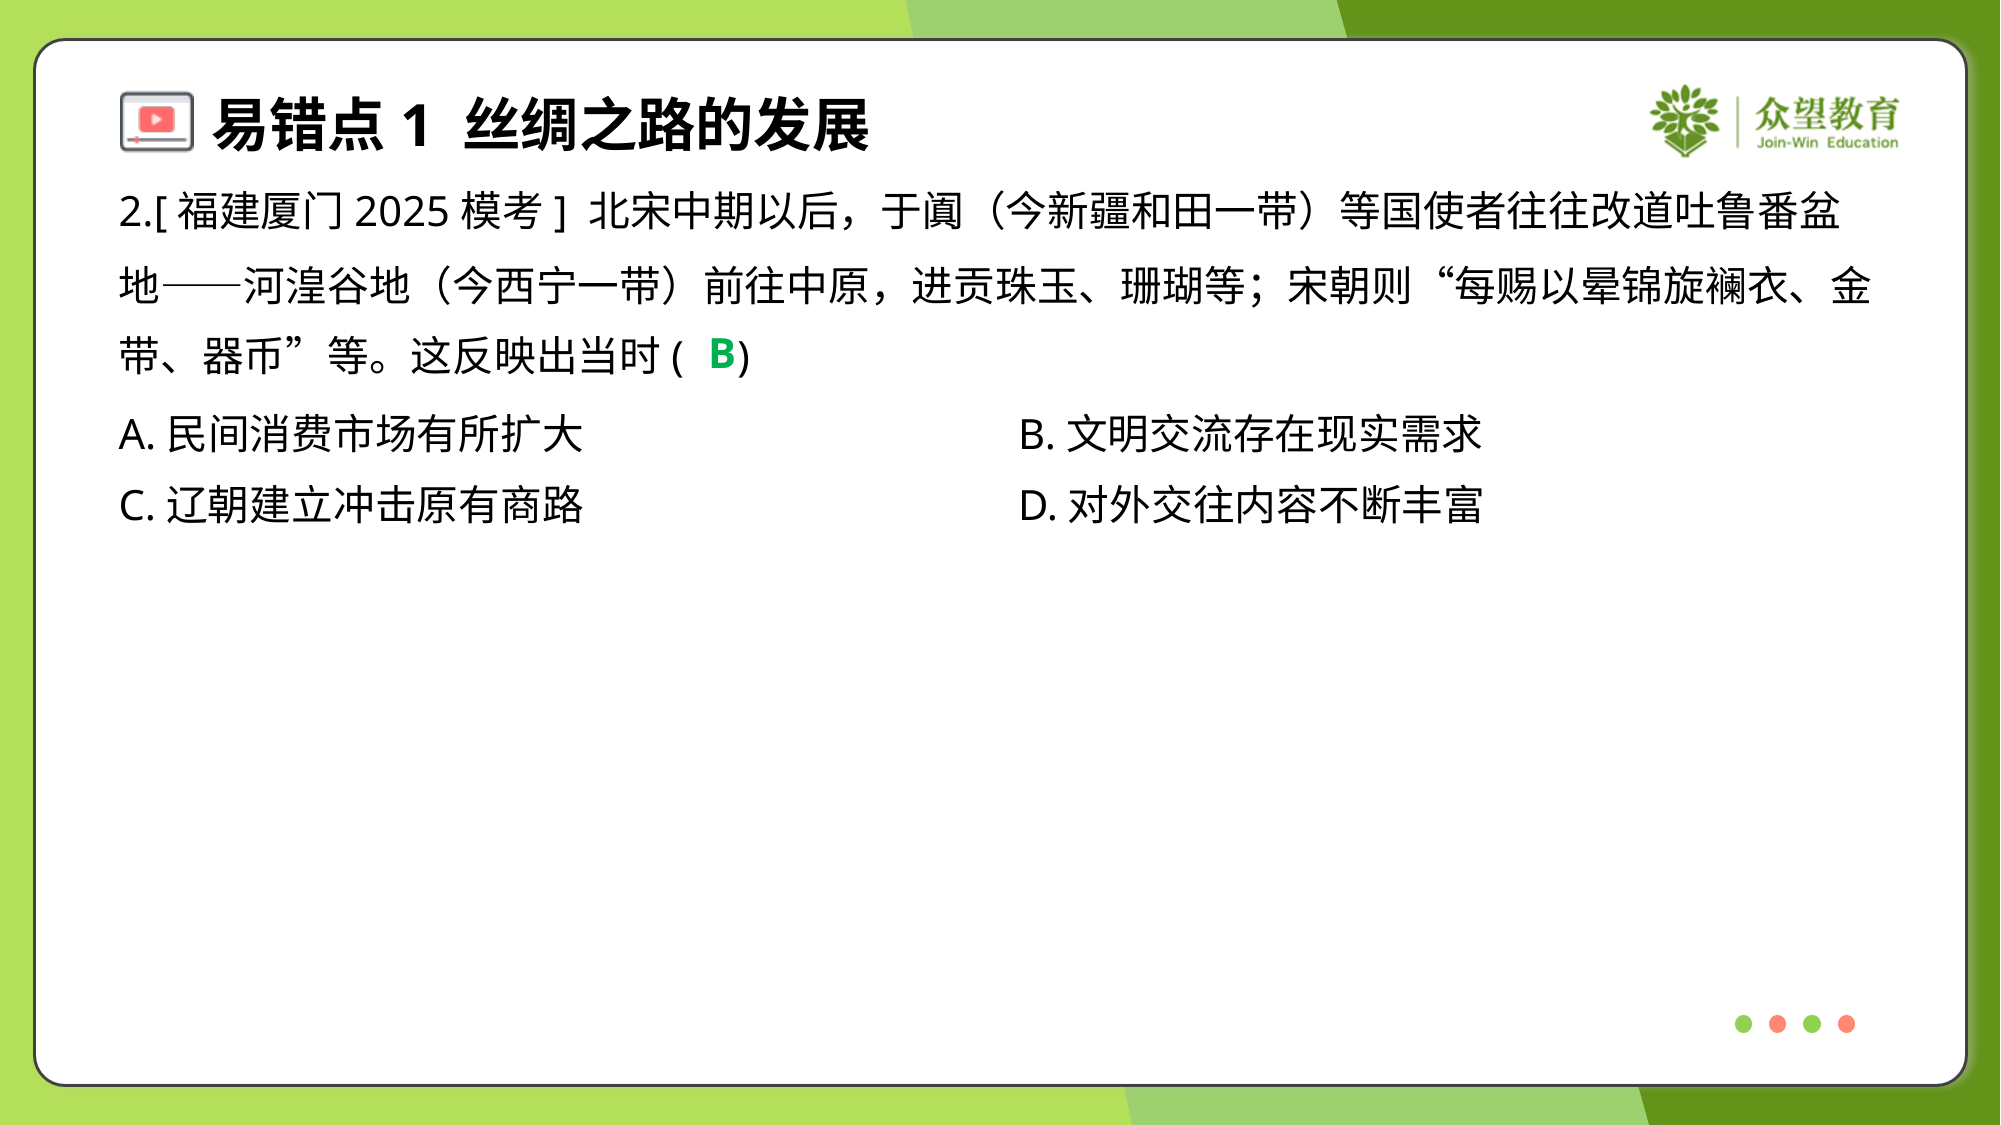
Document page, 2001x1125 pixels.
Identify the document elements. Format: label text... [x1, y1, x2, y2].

text_box A.民间消费市场有所扩大 B.文明交流存在现实需求 C.辽朝建立冲击原有商路 D.对外交往内容不断丰富 [118, 382, 1883, 522]
picture [0, 0, 2000, 1125]
text_box 2.[福建厦门2025模考] 北宋中期以后，于阗（今新疆和田一带）等国使者往往改道吐鲁番盆 地——河湟谷地（今西宁一带）前往中原，进贡珠玉、珊瑚等；宋朝则“每赐以晕锦旋襕衣、金 带、器币”等。这反映出当时( ) [118, 159, 1883, 373]
text_box B [692, 306, 752, 371]
